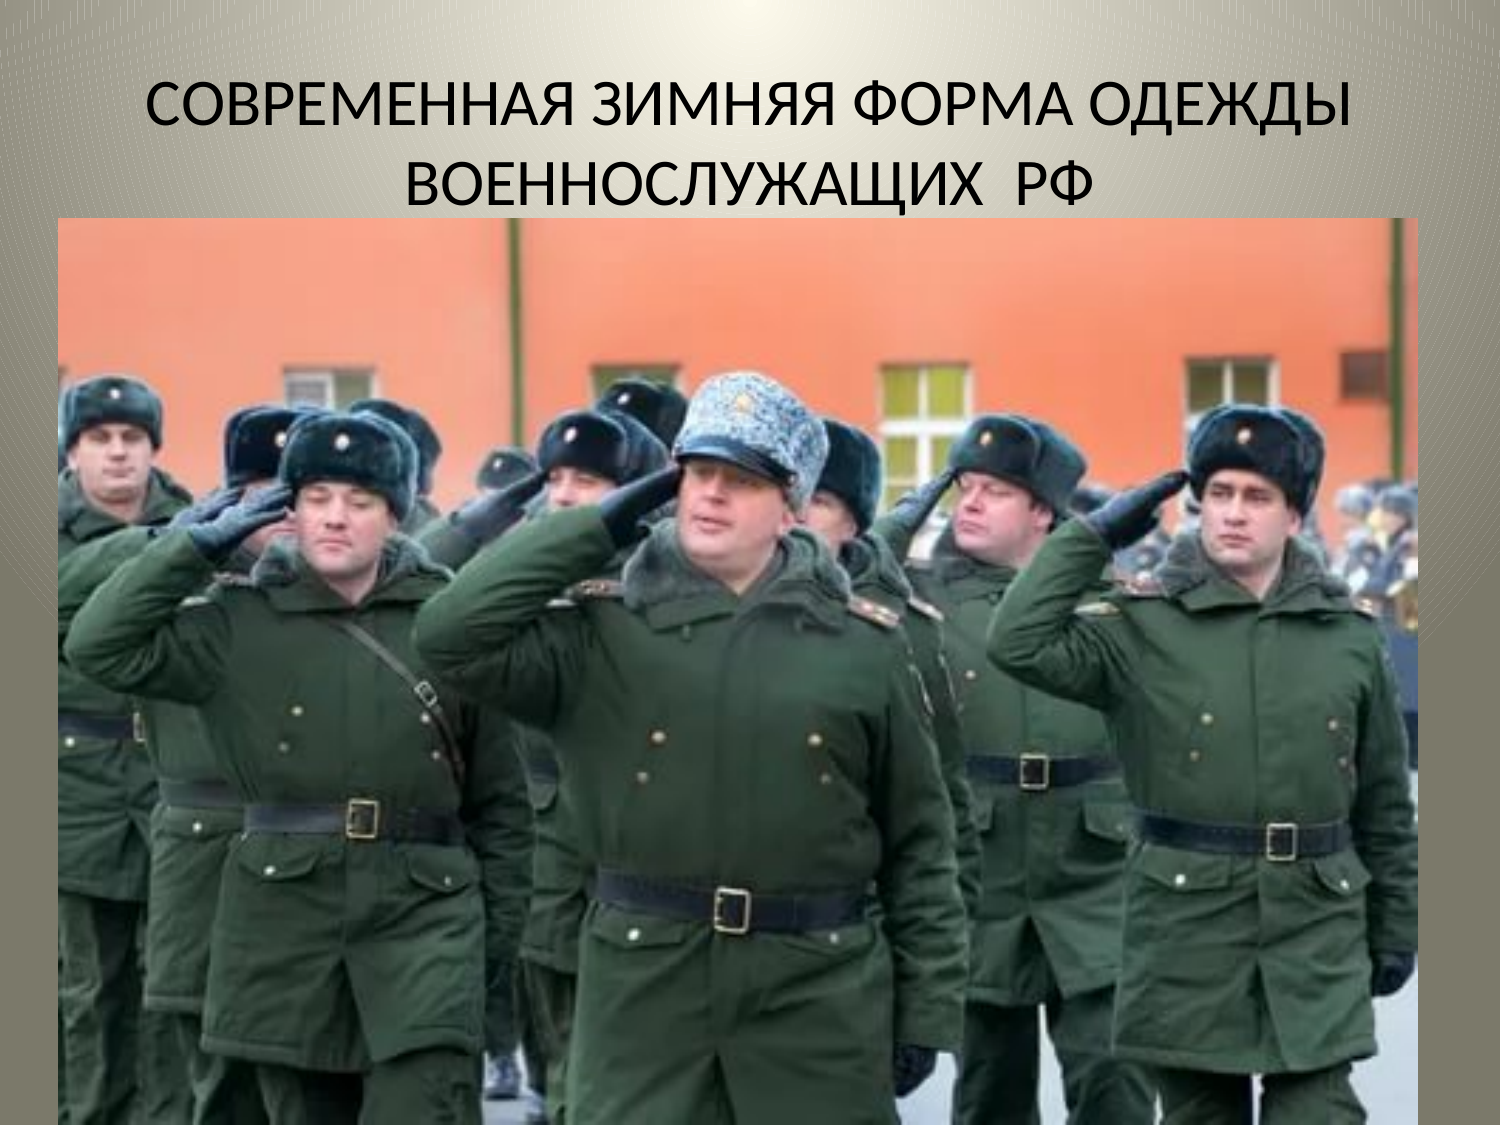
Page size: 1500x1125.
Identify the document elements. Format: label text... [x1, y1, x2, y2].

title СОВРЕМЕННАЯ ЗИМНЯЯ ФОРМА ОДЕЖДЫ ВОЕННОСЛУЖАЩИХ РФ [75, 45, 1425, 233]
picture [58, 218, 1419, 1125]
